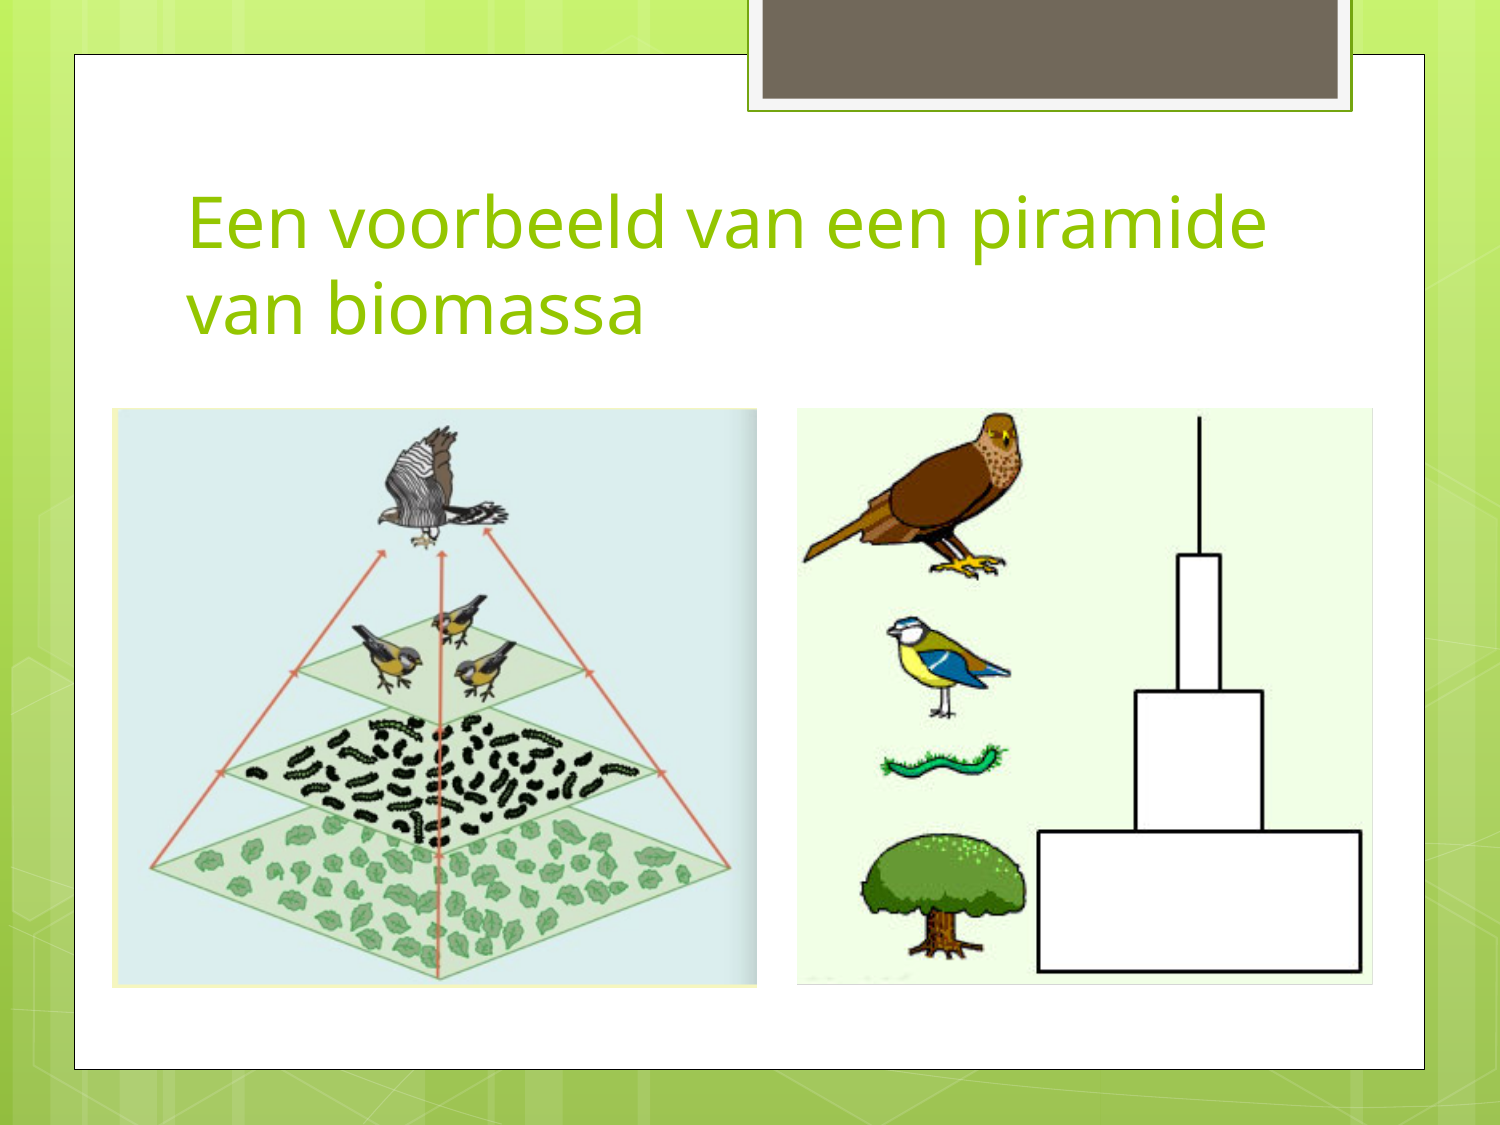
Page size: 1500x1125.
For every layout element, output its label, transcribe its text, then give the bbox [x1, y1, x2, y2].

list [796, 408, 1373, 985]
picture [111, 408, 758, 988]
title Een voorbeeld van een piramide van biomassa [171, 168, 1324, 357]
